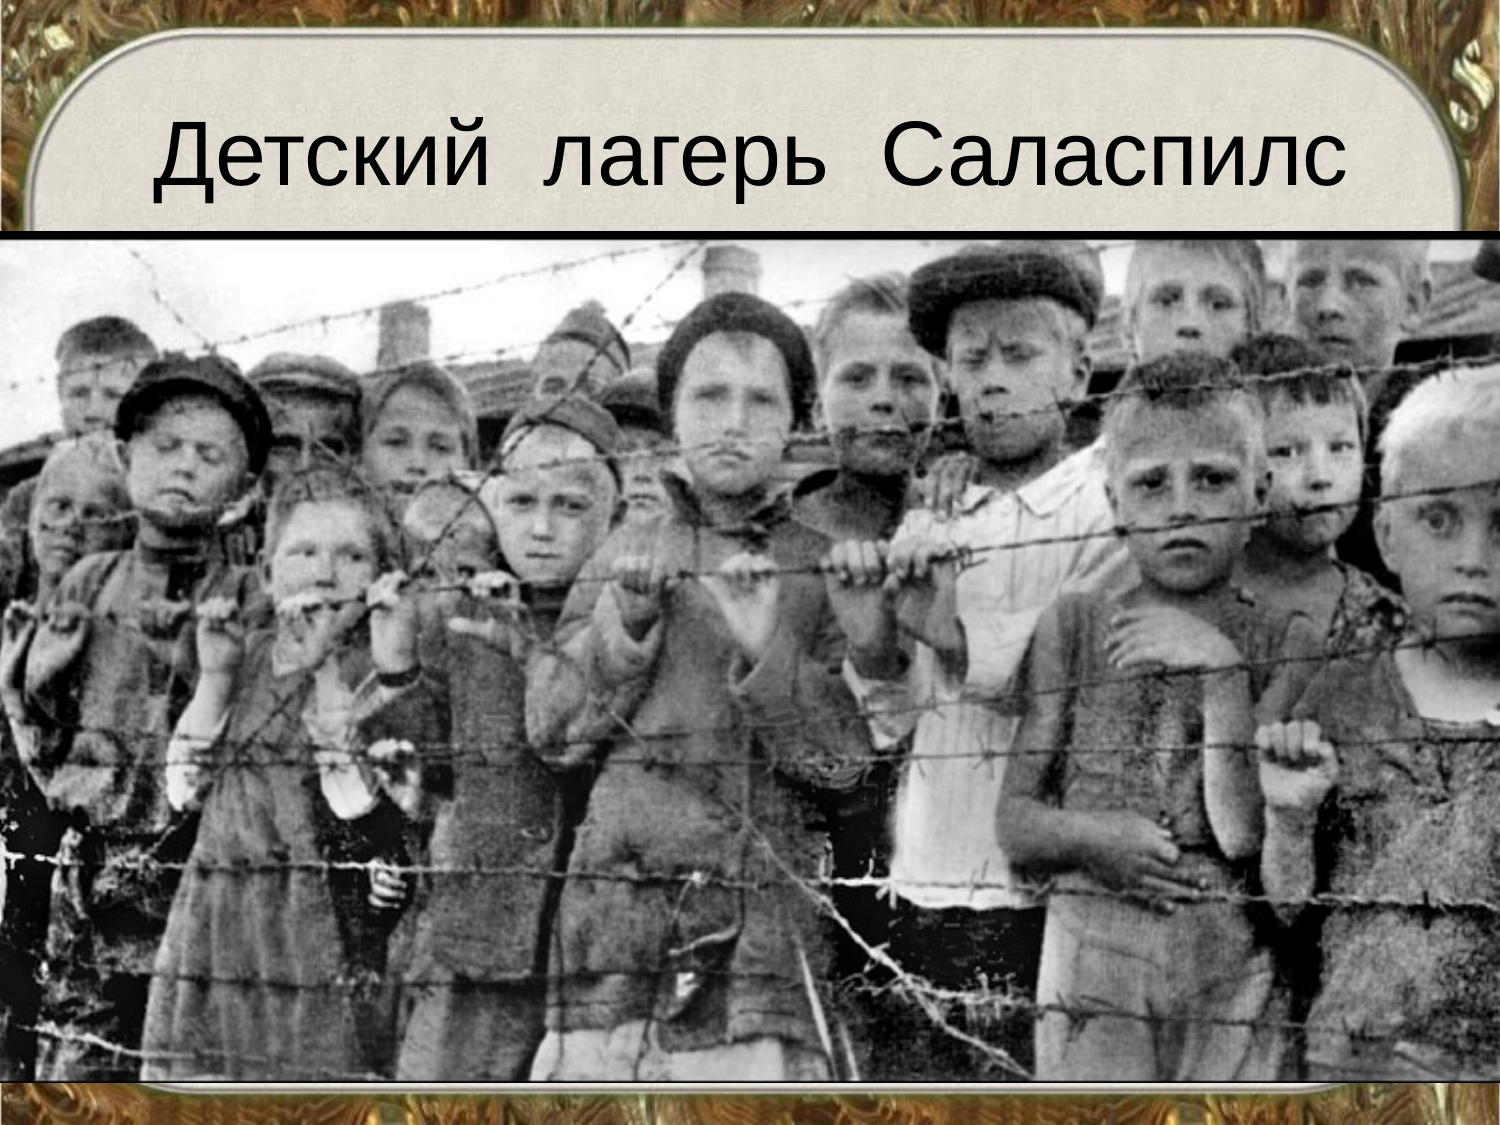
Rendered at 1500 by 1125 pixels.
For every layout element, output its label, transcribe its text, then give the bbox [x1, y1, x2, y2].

picture [0, 0, 1500, 1125]
title Детский лагерь Саласпилс [76, 54, 1427, 230]
